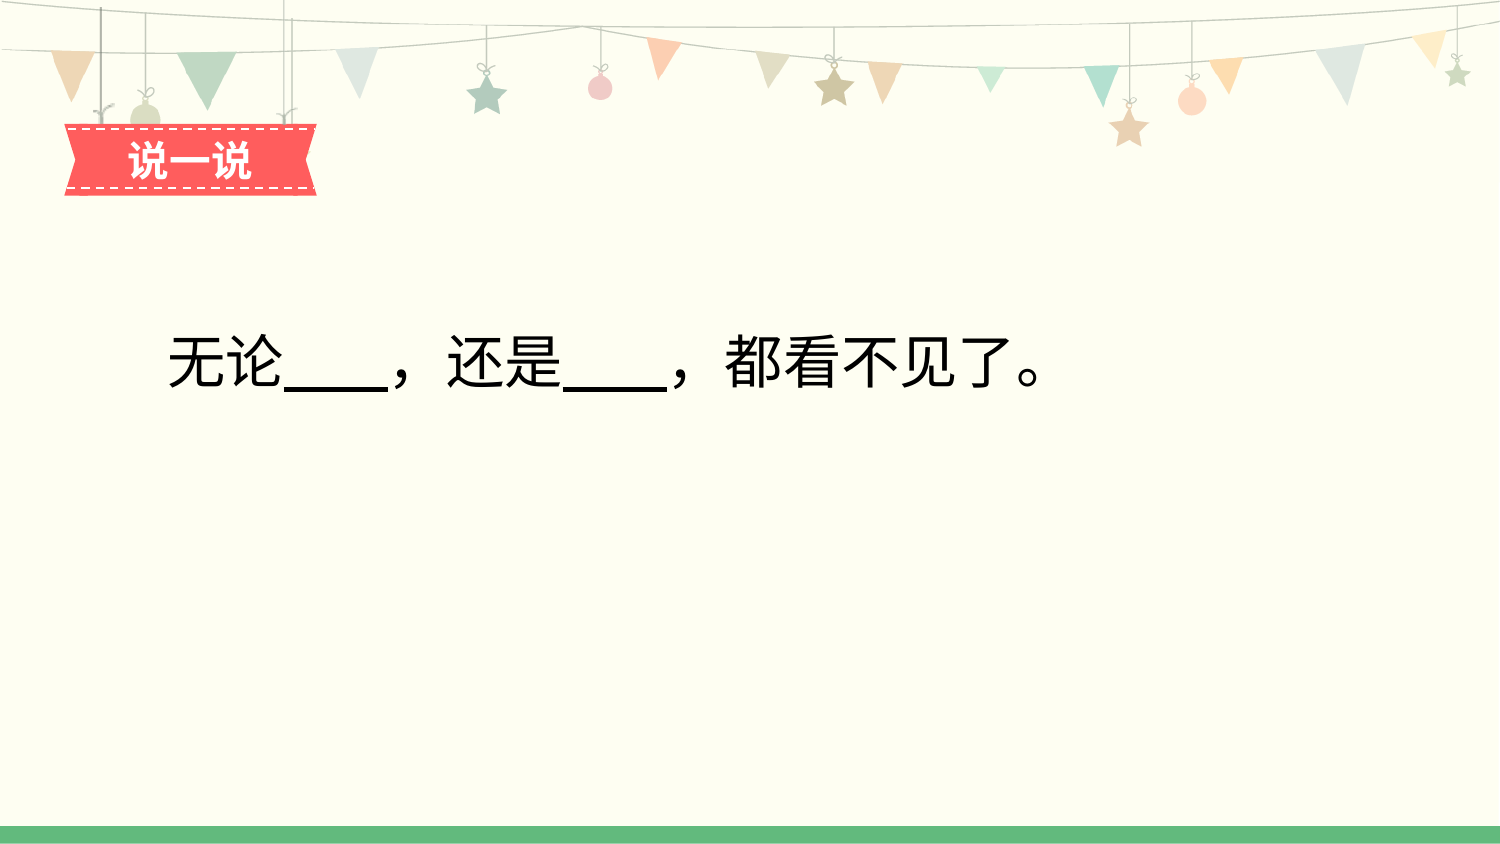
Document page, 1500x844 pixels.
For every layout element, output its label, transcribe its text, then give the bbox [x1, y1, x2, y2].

text_box 无论 ，还是 ，都看不见了。 [64, 205, 1436, 402]
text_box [64, 0, 317, 196]
